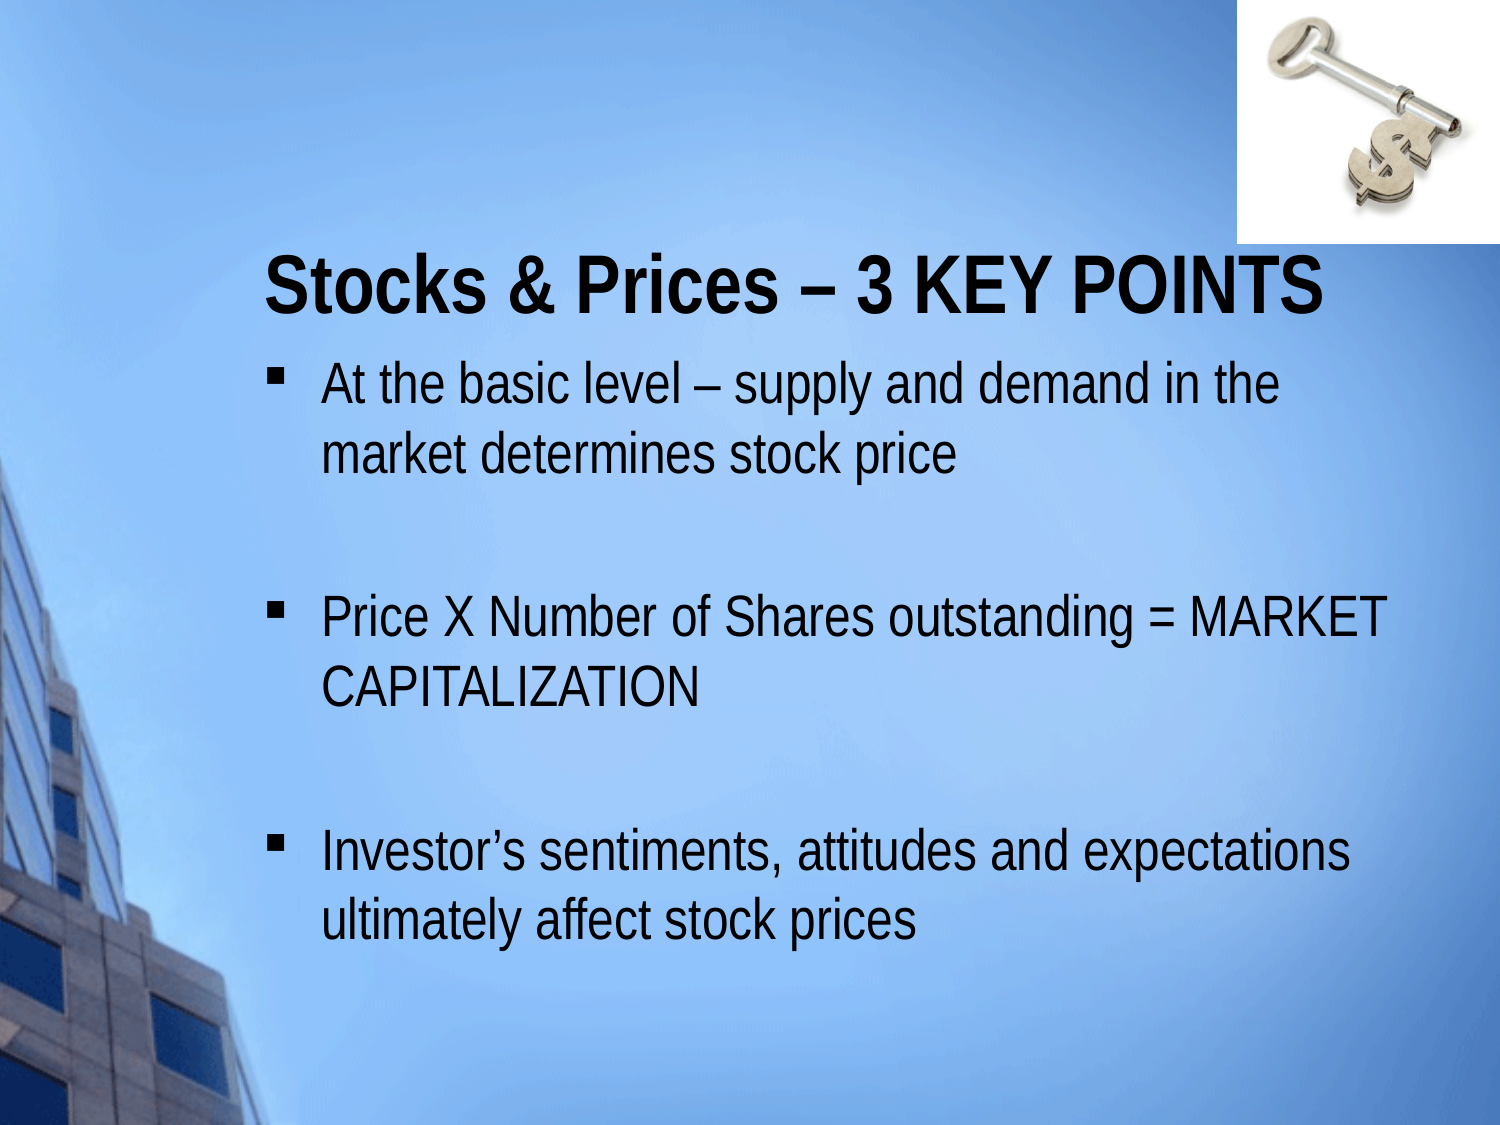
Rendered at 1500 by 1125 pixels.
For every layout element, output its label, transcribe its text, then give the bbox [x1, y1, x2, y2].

picture [0, 0, 1500, 1125]
list At the basic level – supply and demand in the market determines stock price Price X Number of Shares outstanding = MARKET CAPITALIZATION Investor’s sentiments, attitudes and expectations ultimately affect stock prices [249, 337, 1413, 913]
title Stocks & Prices – 3 KEY POINTS [249, 112, 1413, 337]
